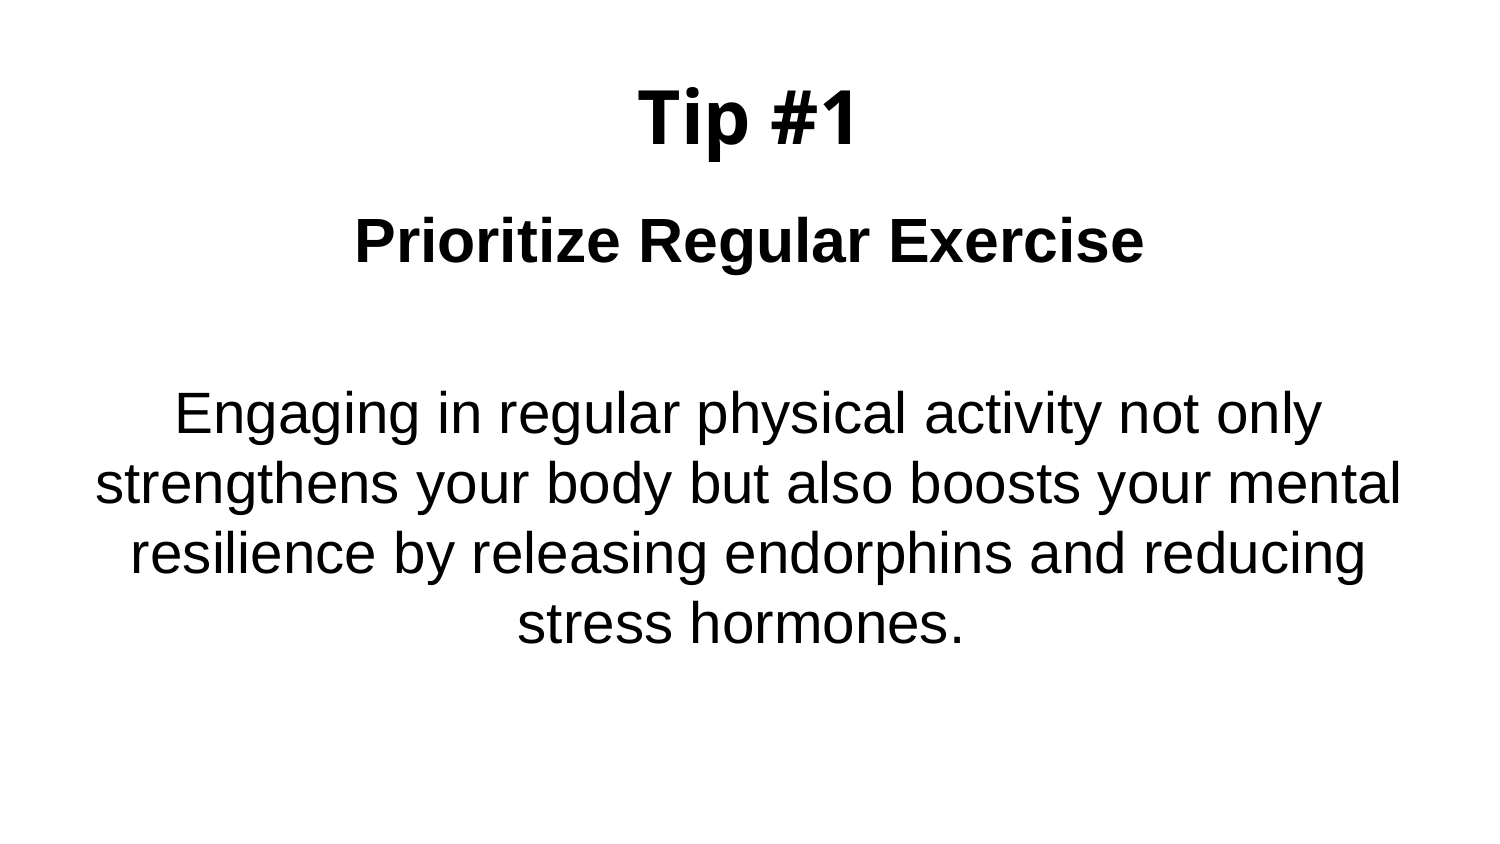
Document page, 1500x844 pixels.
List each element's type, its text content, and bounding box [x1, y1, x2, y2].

list Prioritize Regular Exercise Engaging in regular physical activity not only strengthens your body but also boosts your mental resilience by releasing endorphins and reducing stress hormones. [75, 185, 1425, 804]
title Tip #1 [75, 33, 1425, 175]
